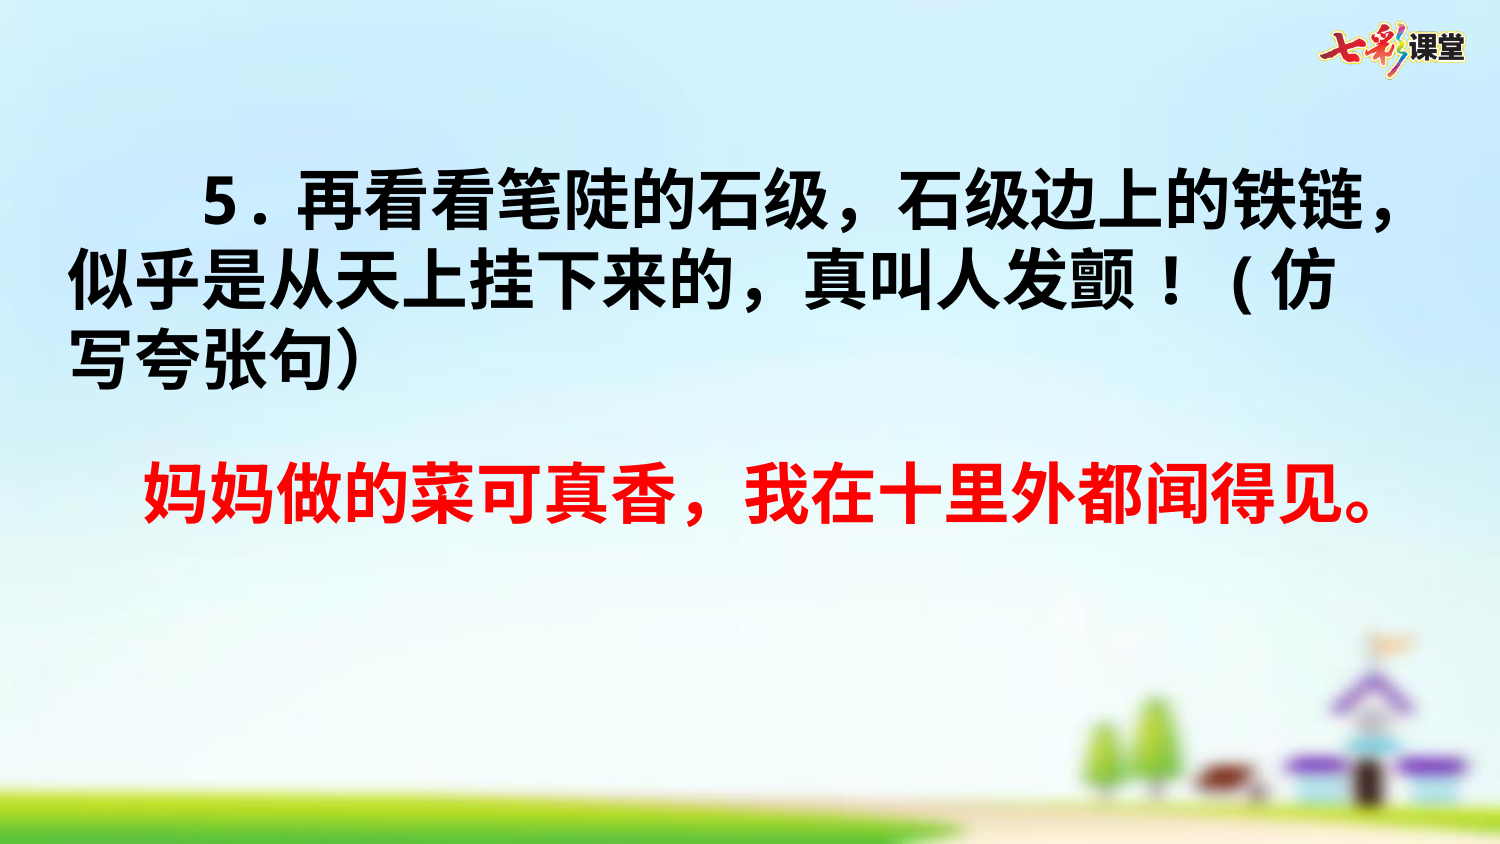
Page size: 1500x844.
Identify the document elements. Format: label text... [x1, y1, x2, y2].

text_box 妈妈做的菜可真香，我在十里外都闻得见。 [128, 444, 1412, 539]
picture [0, 0, 1500, 844]
text_box 5.再看看笔陡的石级，石级边上的铁链，似乎是从天上挂下来的，真叫人发颤! (仿写夸张句） [53, 150, 1388, 405]
